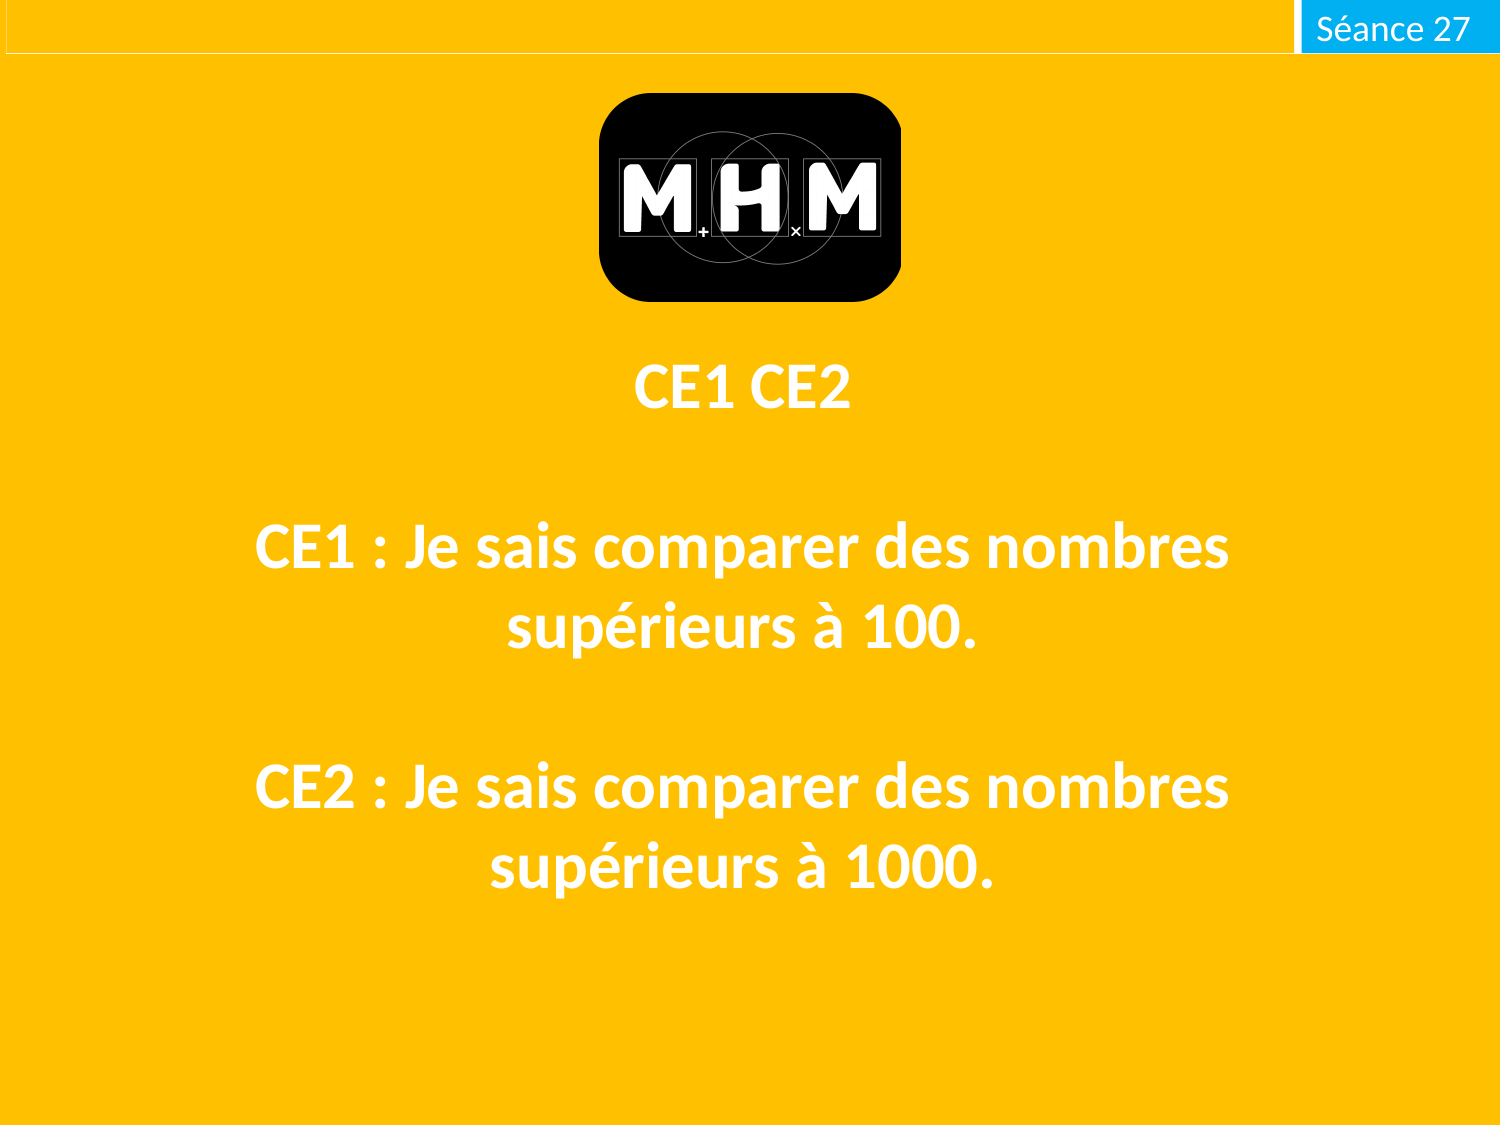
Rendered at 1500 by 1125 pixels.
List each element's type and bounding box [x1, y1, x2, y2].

text_box [0, 54, 1500, 1125]
